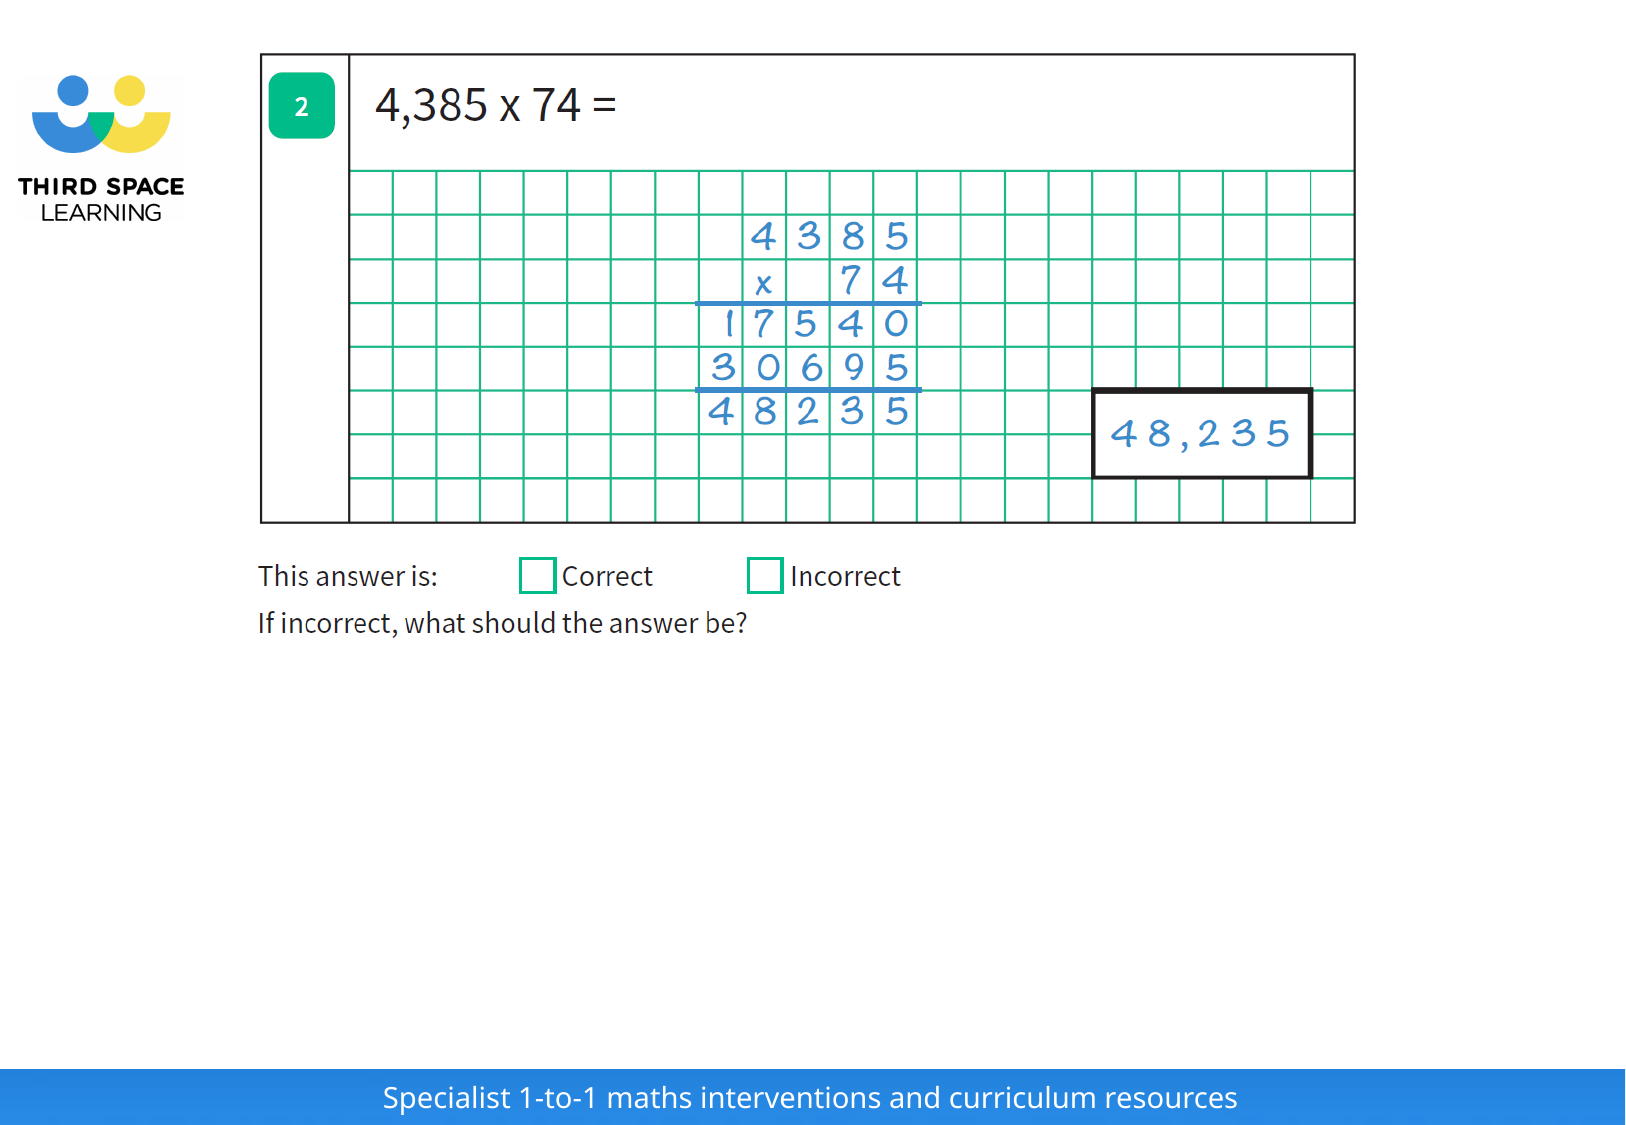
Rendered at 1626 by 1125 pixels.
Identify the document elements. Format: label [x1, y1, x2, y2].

picture [0, 1069, 1626, 1125]
picture [256, 49, 1361, 641]
picture [18, 75, 184, 221]
